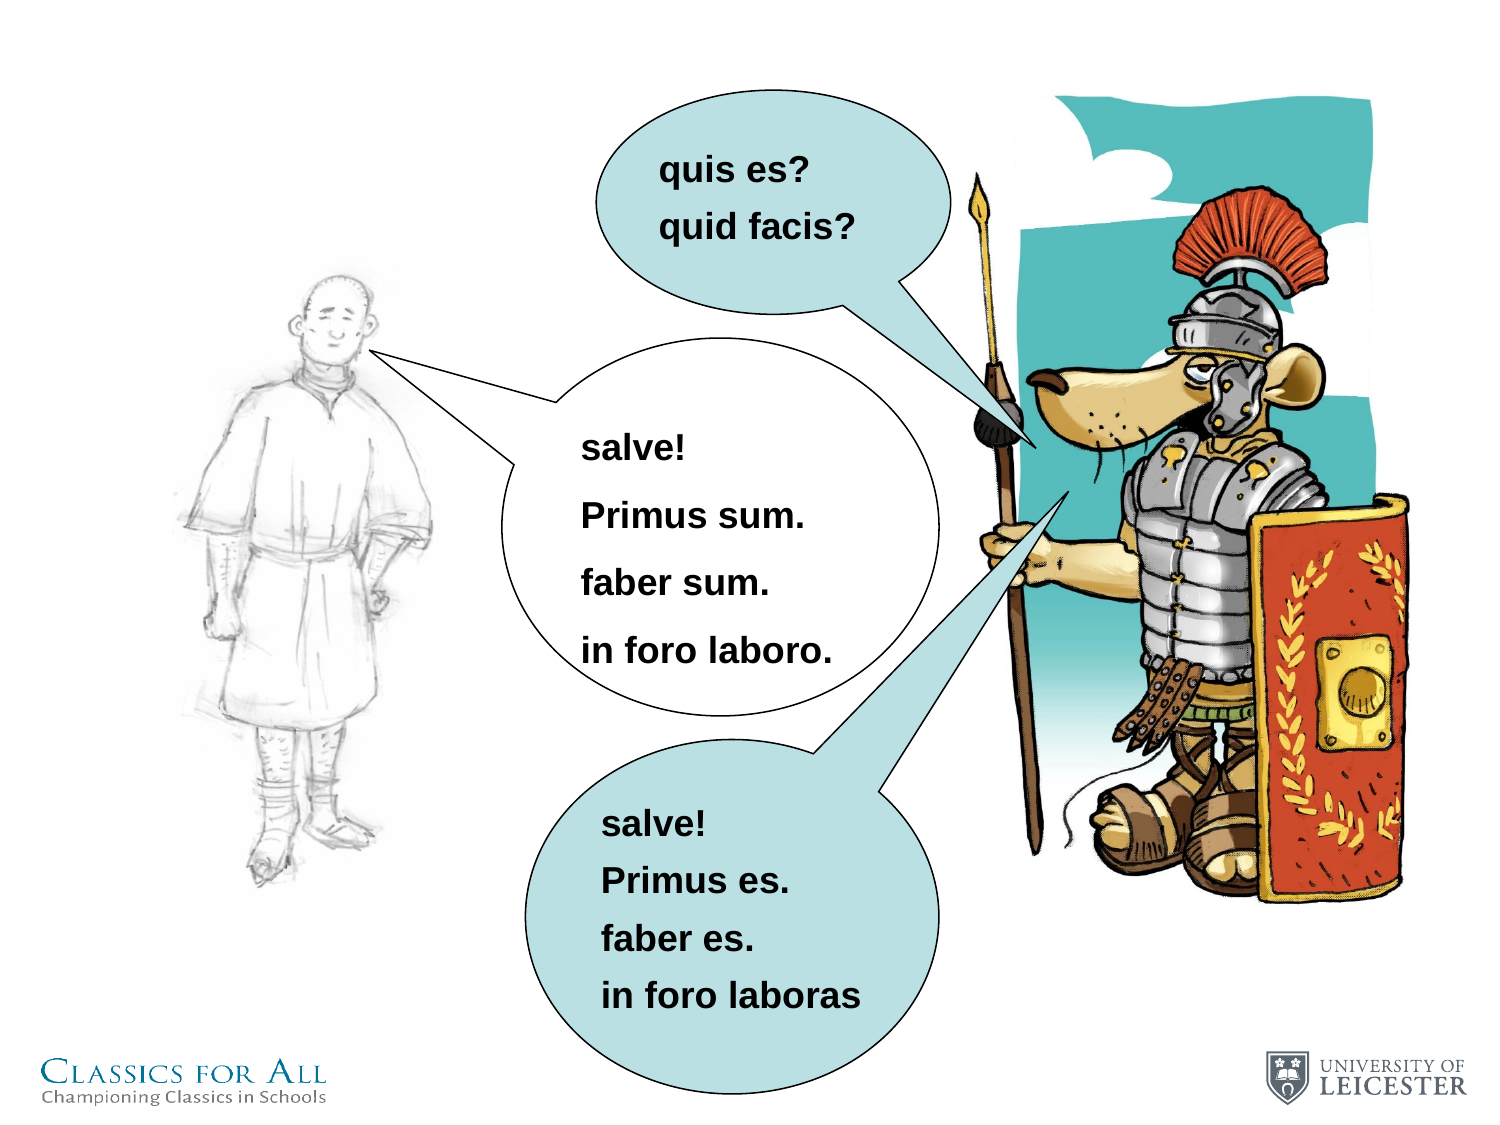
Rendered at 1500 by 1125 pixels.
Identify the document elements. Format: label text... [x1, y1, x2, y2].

picture [915, 0, 1458, 946]
picture [170, 255, 456, 906]
text_box salve! Primus sum. faber sum. in foro laboro. [460, 338, 910, 716]
text_box [596, 90, 910, 356]
picture [41, 1058, 50, 1065]
picture [41, 1058, 326, 1106]
text_box salve! Primus es. faber es. in foro laboras [525, 654, 935, 1094]
text_box quis es? quid facis? [643, 137, 880, 255]
